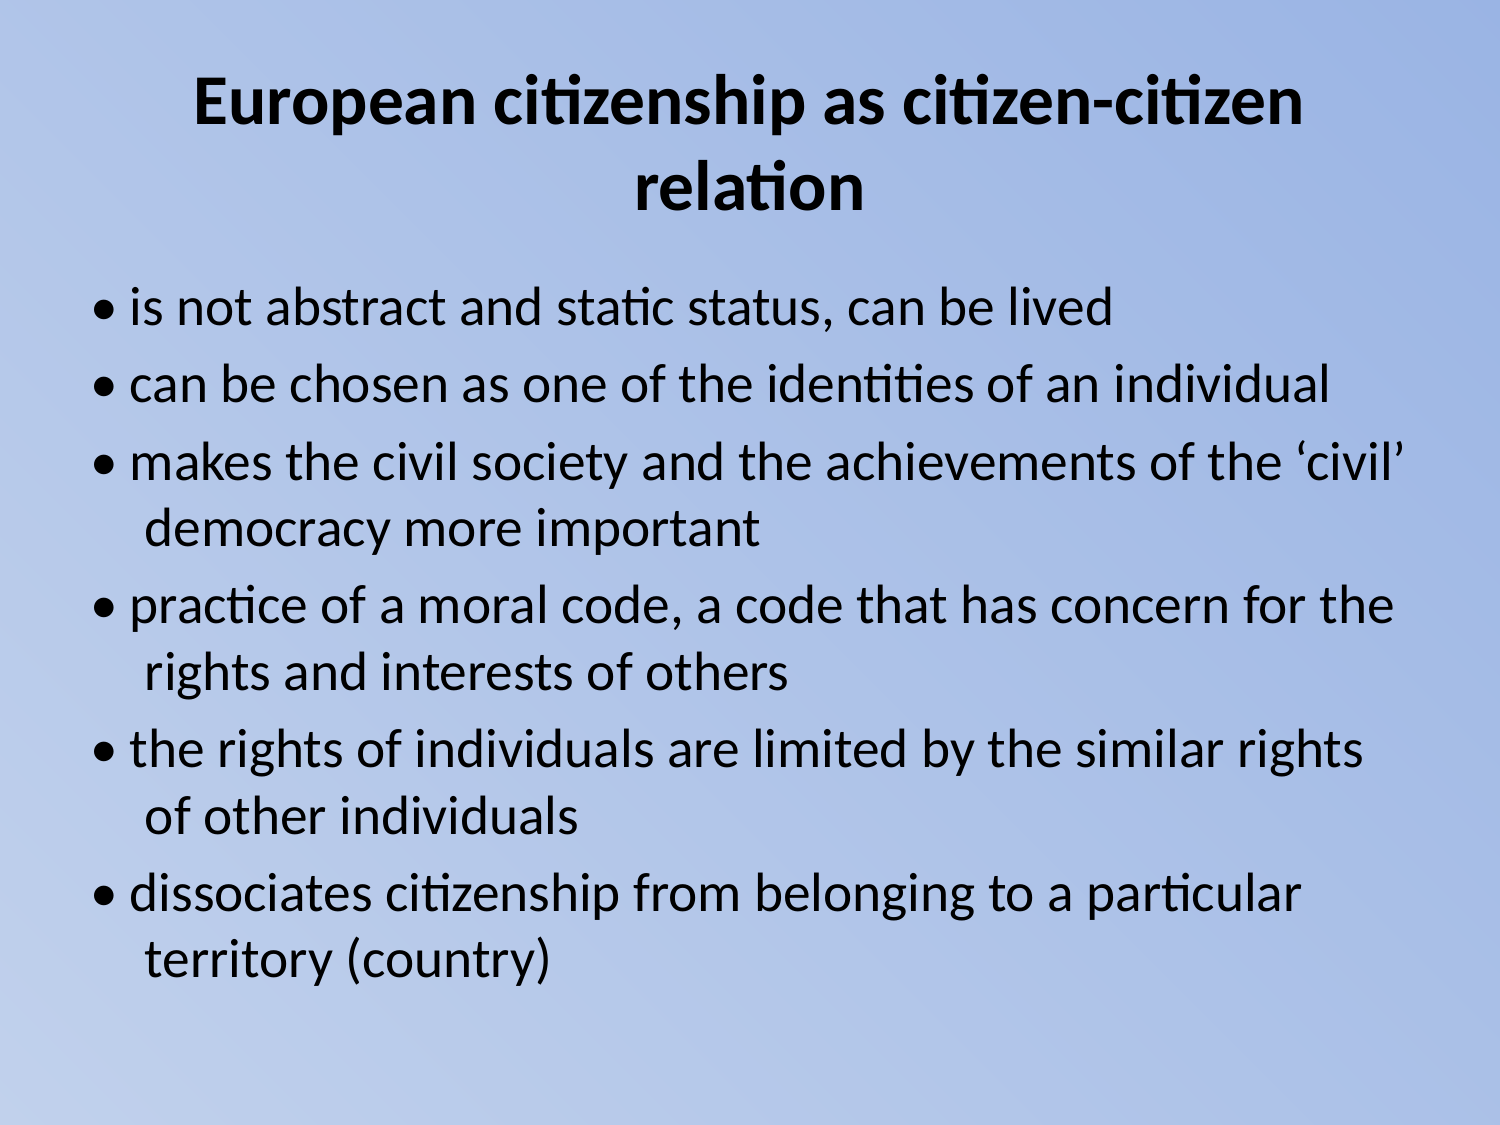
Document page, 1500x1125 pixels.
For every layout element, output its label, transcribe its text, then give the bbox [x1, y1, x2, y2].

list • is not abstract and static status, can be lived • can be chosen as one of the identities of an individual • makes the civil society and the achievements of the ‘civil’ democracy more important • practice of a moral code, a code that has concern for the rights and interests of others • the rights of individuals are limited by the similar rights of other individuals • dissociates citizenship from belonging to a particular territory (country) [75, 262, 1425, 1005]
title European citizenship as citizen-citizen relation [75, 45, 1425, 233]
